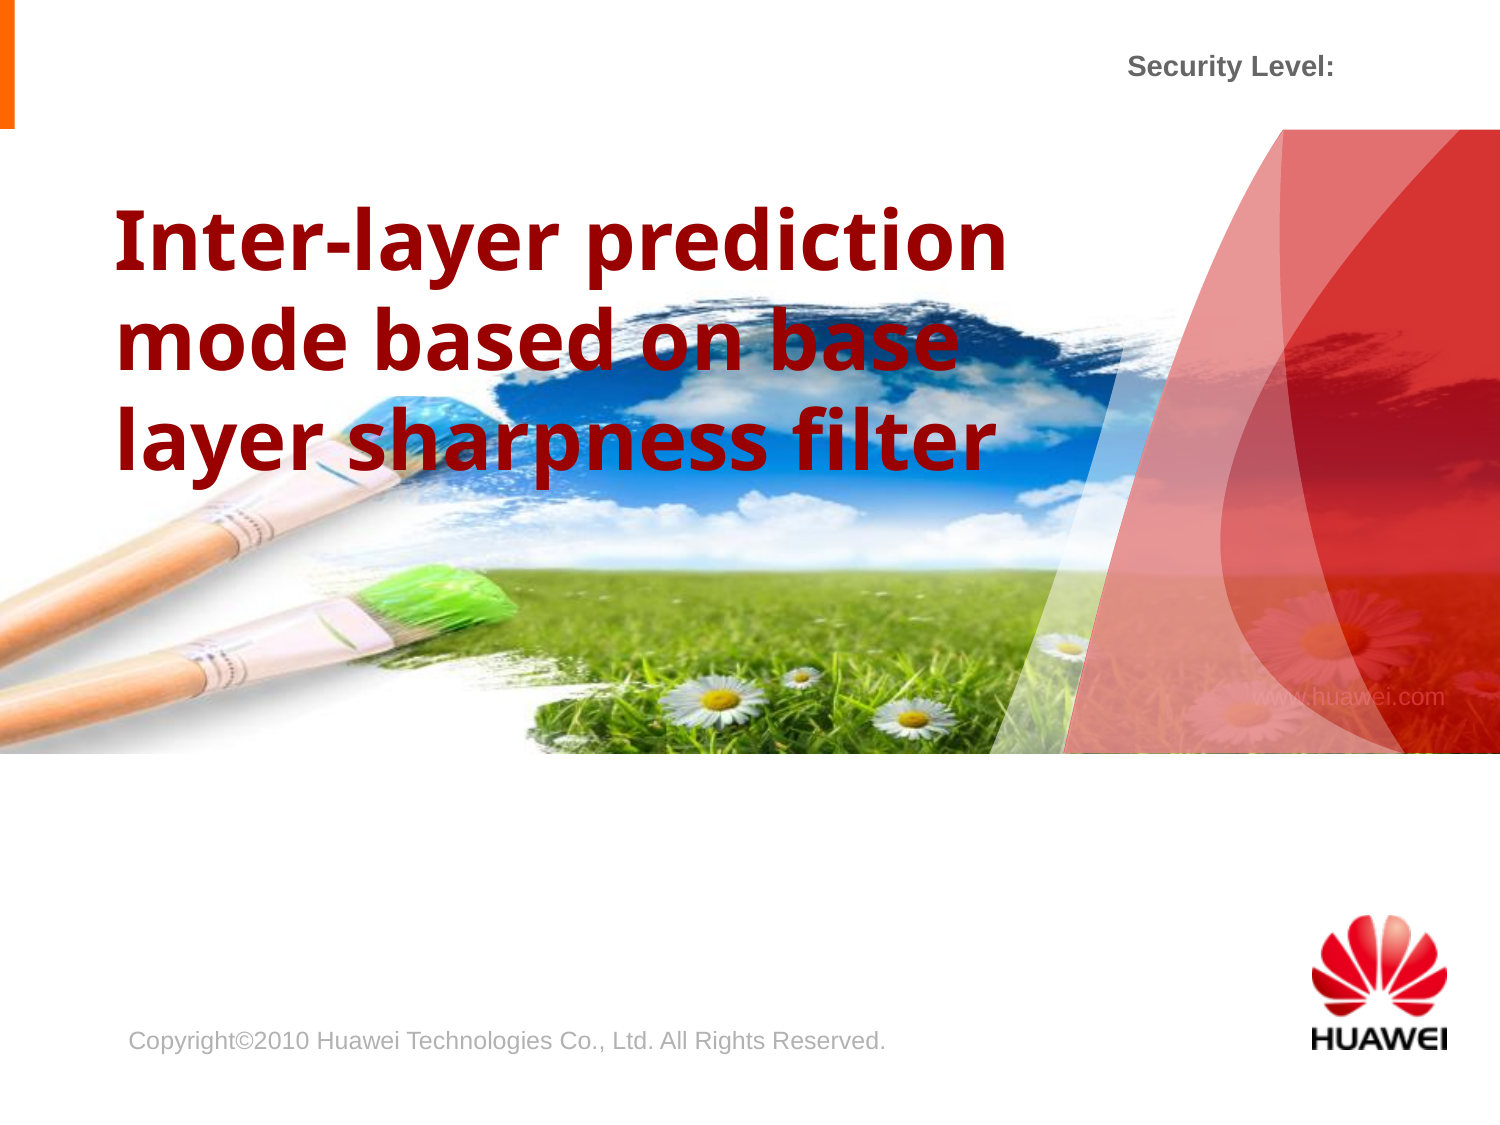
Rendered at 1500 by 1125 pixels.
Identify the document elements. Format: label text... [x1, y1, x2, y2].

title Inter-layer prediction mode based on base layer sharpness filter [99, 200, 1038, 575]
picture [1312, 915, 1447, 1050]
picture [0, 128, 1283, 754]
